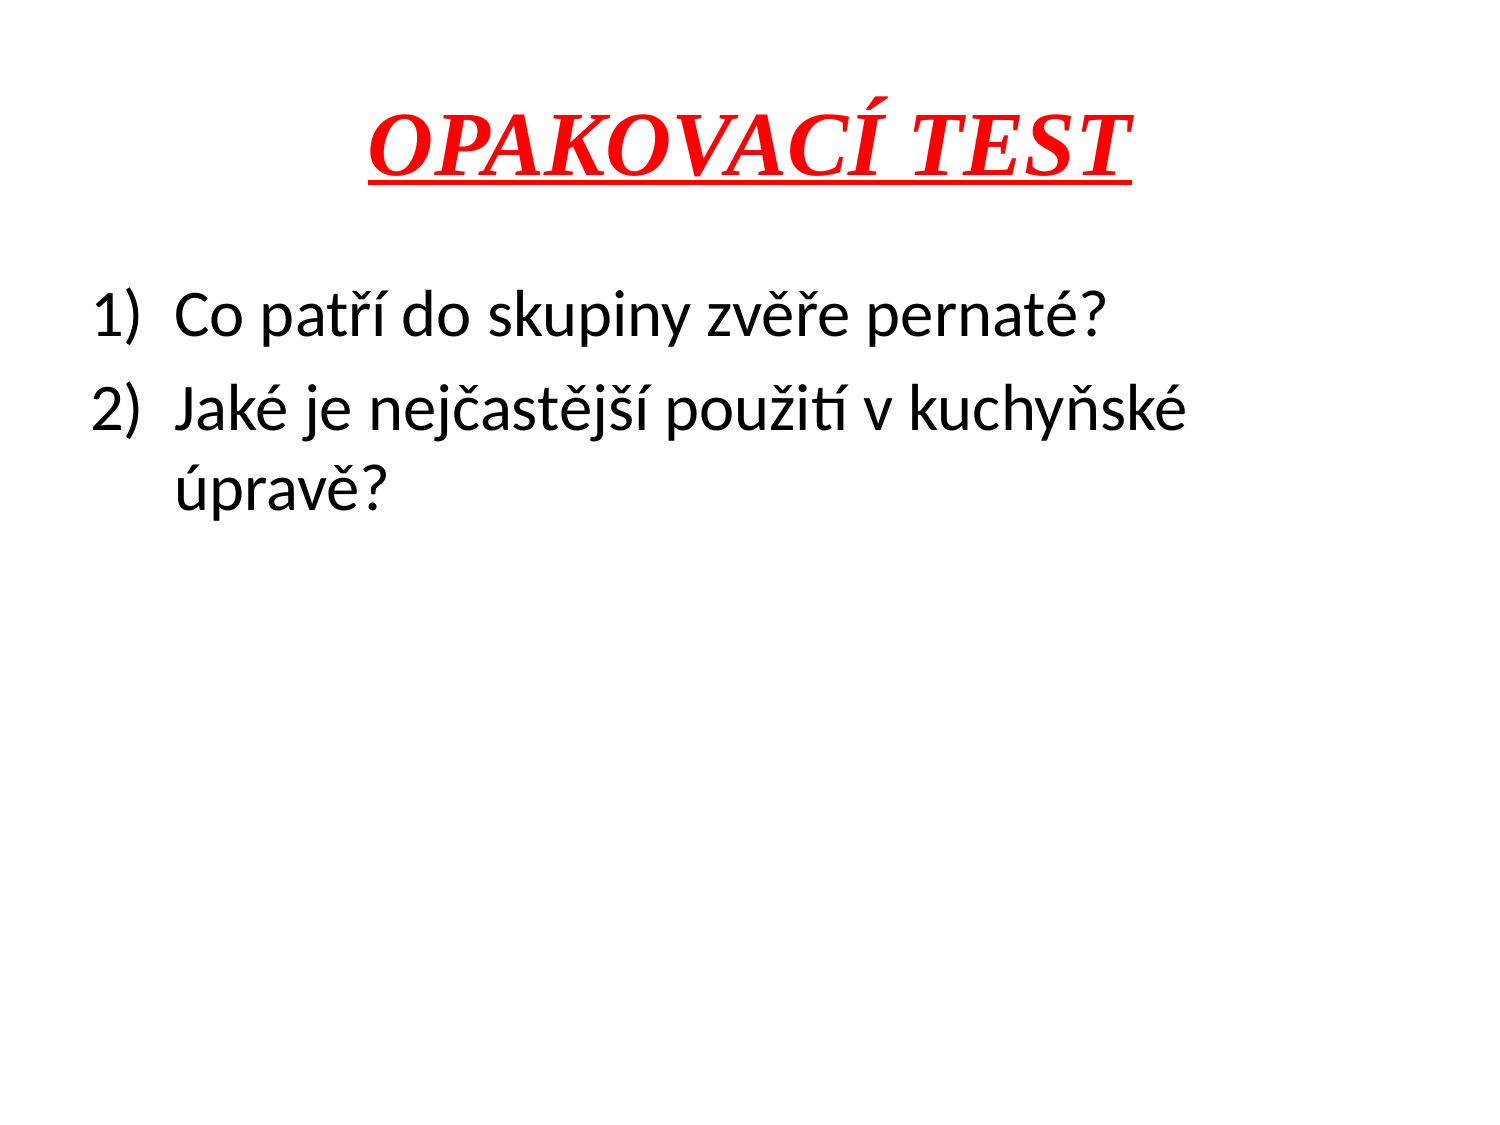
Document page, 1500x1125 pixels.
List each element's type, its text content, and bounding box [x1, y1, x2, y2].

title OPAKOVACÍ TEST [75, 45, 1425, 233]
list Co patří do skupiny zvěře pernaté? Jaké je nejčastější použití v kuchyňské úpravě? [75, 262, 1425, 1005]
